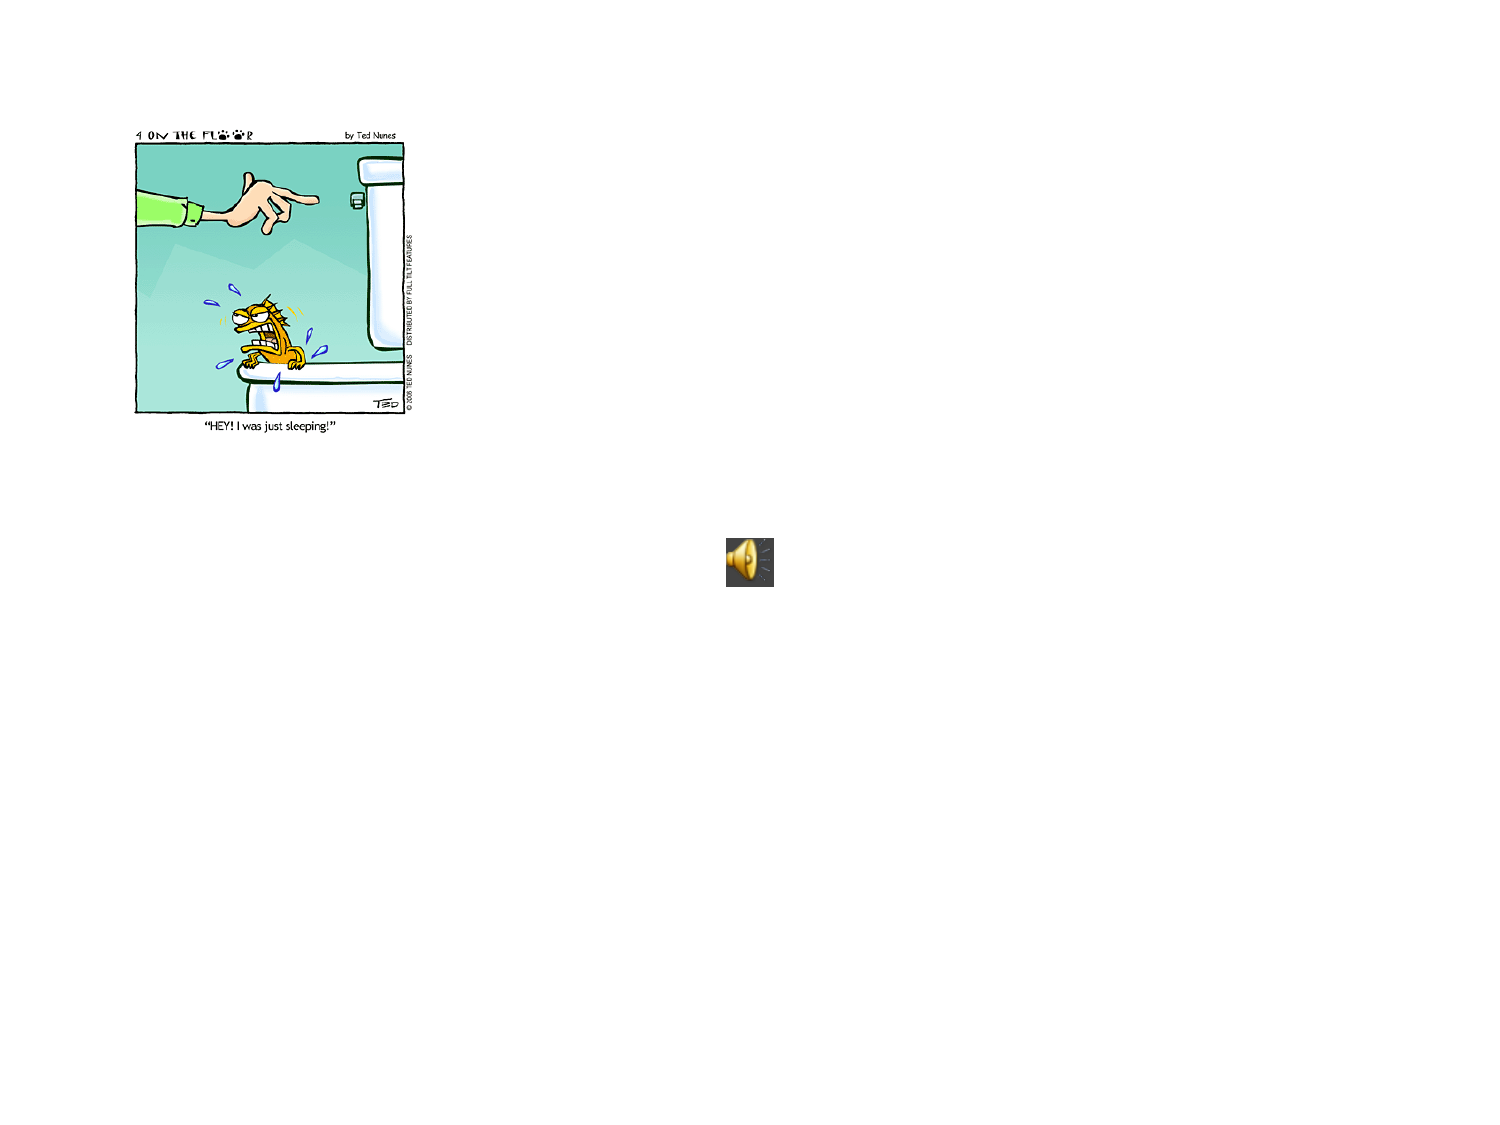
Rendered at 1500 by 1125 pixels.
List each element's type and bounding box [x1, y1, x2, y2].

picture [724, 537, 776, 588]
picture [124, 124, 413, 442]
